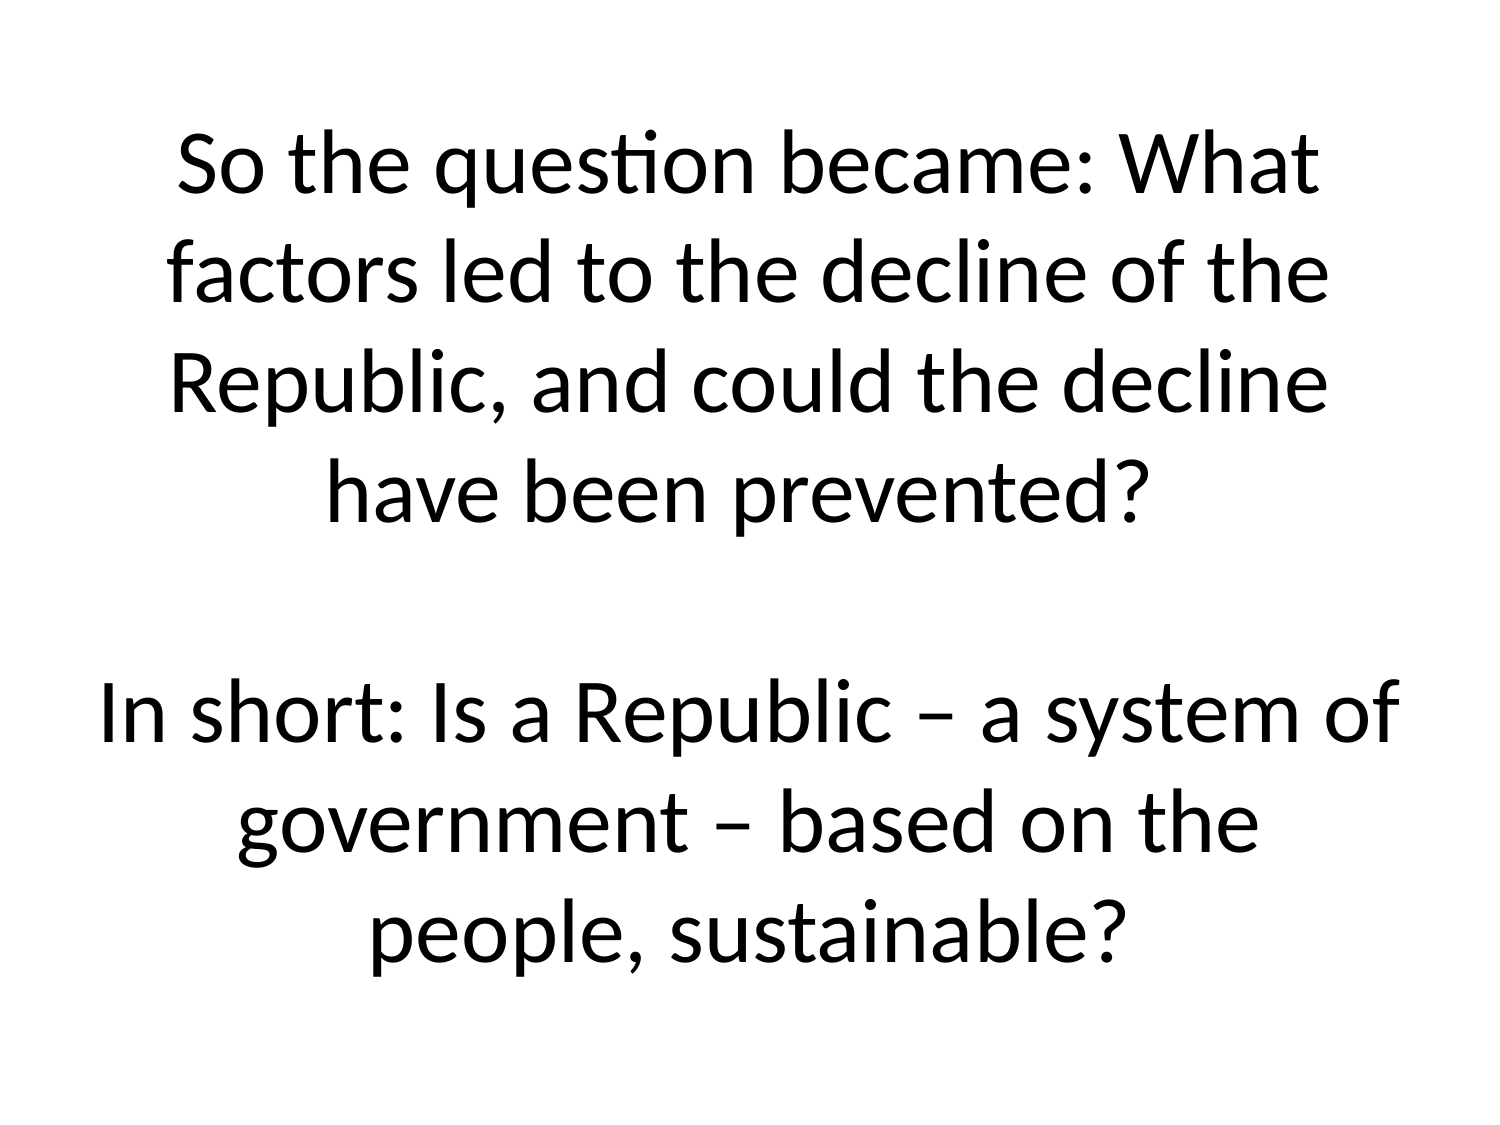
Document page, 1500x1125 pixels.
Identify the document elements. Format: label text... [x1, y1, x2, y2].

title So the question became: What factors led to the decline of the Republic, and could the decline have been prevented? In short: Is a Republic – a system of government – based on the people, sustainable? [74, 44, 1426, 1038]
